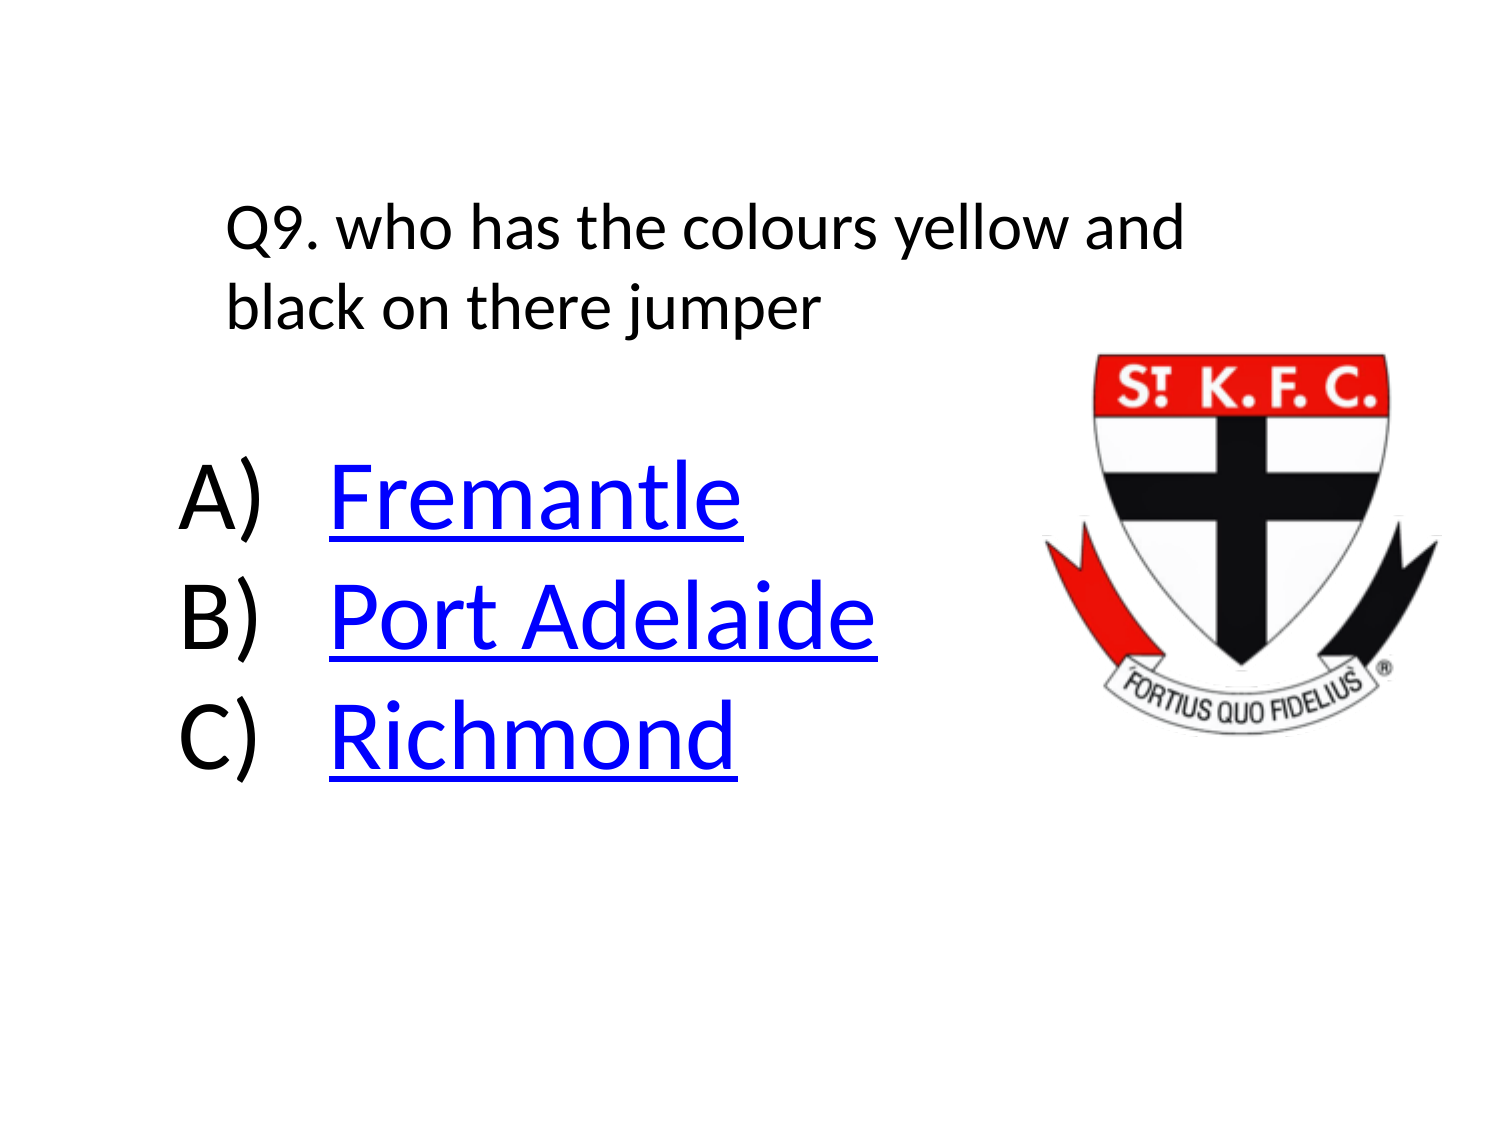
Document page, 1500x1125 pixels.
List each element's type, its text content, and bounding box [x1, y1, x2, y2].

picture [1042, 351, 1442, 739]
text_box Q9. who has the colours yellow and black on there jumper [210, 175, 1325, 351]
text_box Fremantle Port Adelaide Richmond [163, 421, 1067, 797]
